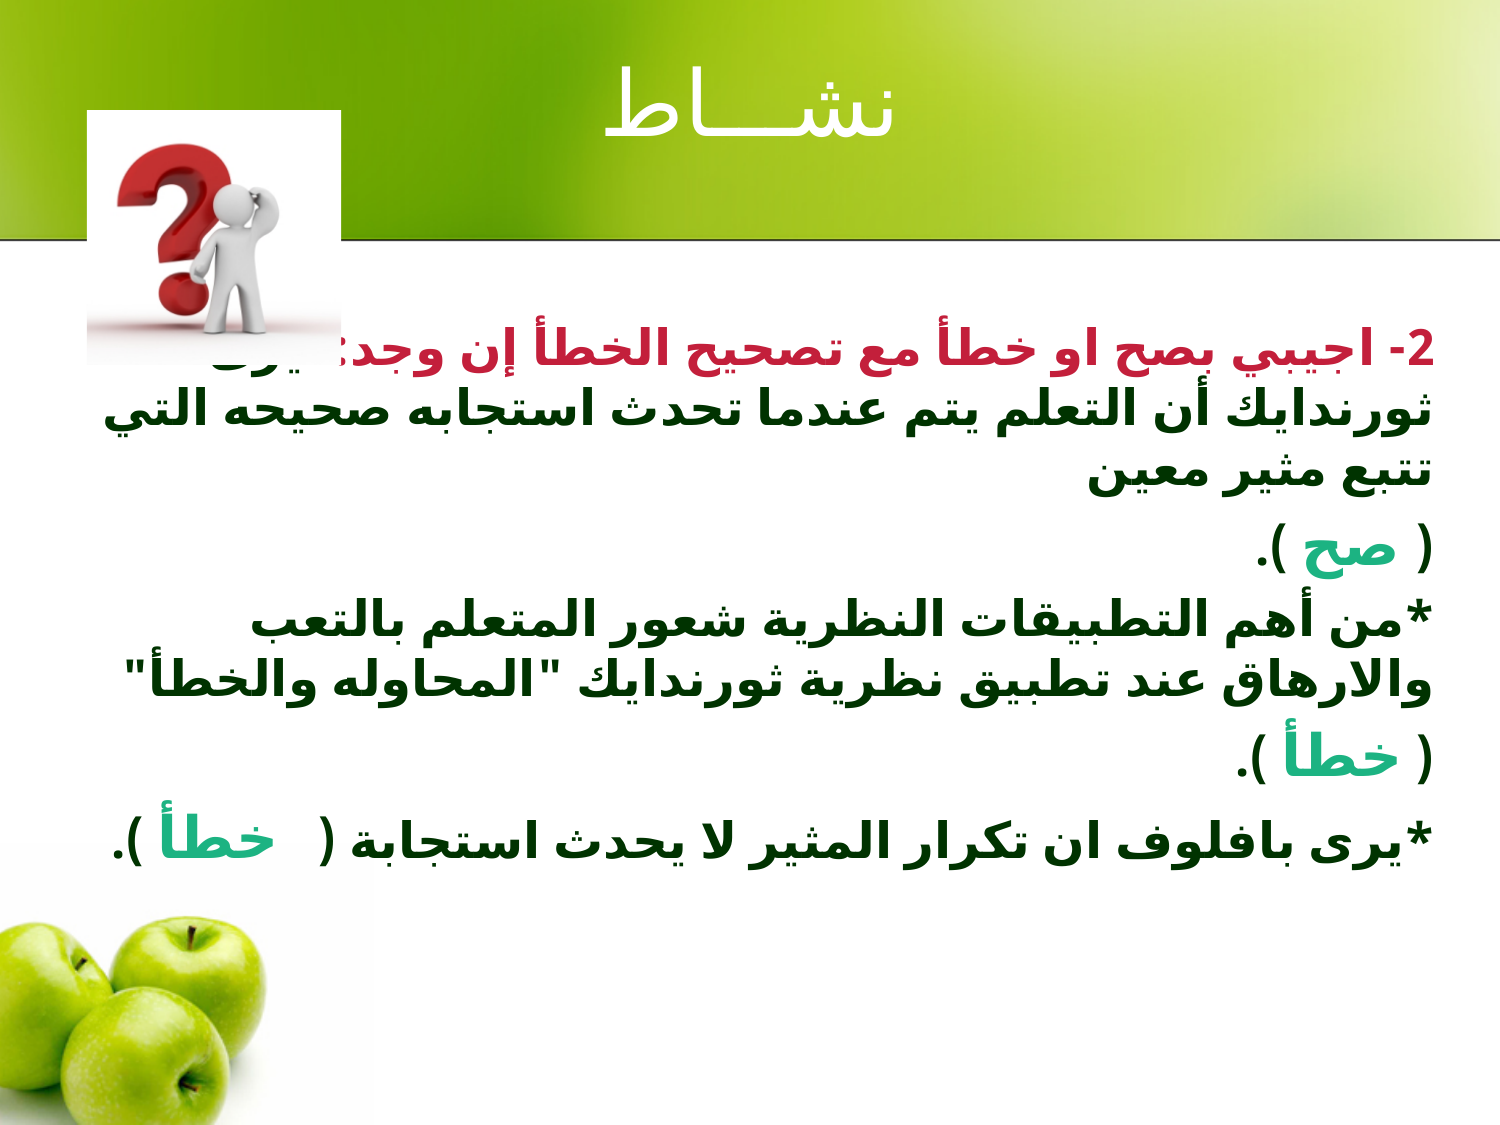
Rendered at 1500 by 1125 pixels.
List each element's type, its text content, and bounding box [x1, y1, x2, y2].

list 2- اجيبي بصح او خطأ مع تصحيح الخطأ إن وجد: *يرى ثورندايك أن التعلم يتم عندما تحدث استجابه صحيحه التي تتبع مثير معين ( صح ). *من أهم التطبيقات النظرية شعور المتعلم بالتعب والارهاق عند تطبيق نظرية ثورندايك "المحاوله والخطأ" ( خطأ ). *يرى بافلوف ان تكرار المثير ﻻ يحدث استجابة ( خطأ ). [43, 307, 1458, 1032]
picture [0, 0, 1500, 1125]
title نشـــاط [62, 24, 1438, 176]
